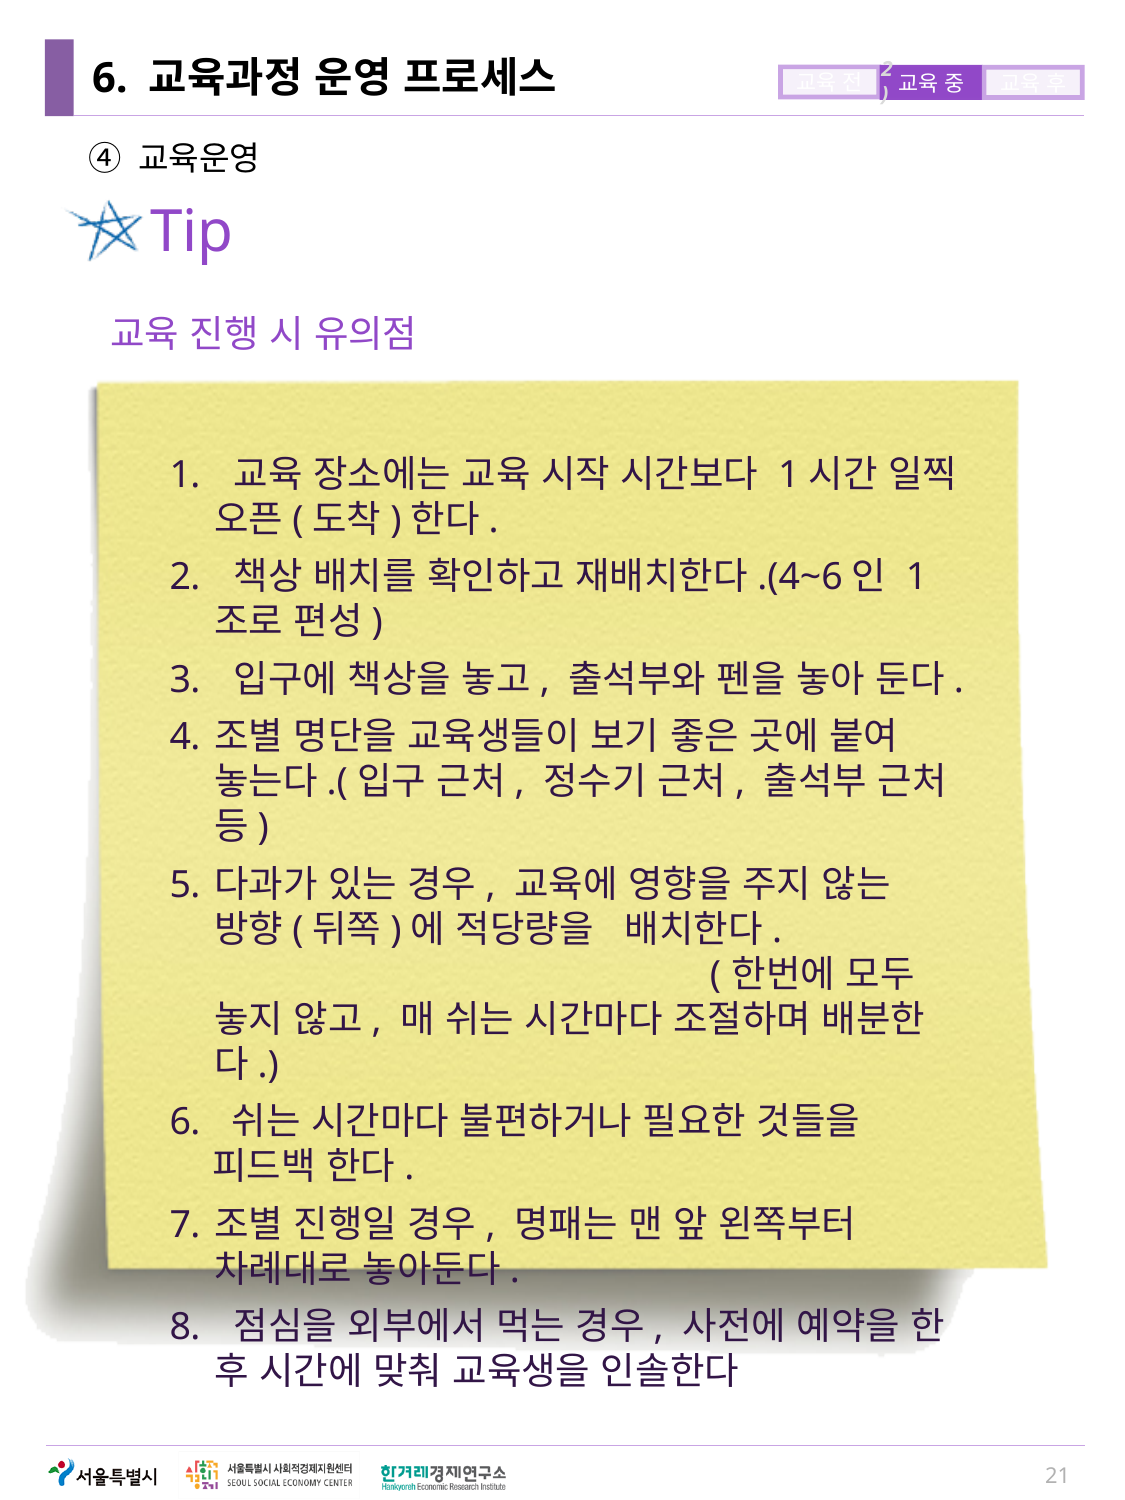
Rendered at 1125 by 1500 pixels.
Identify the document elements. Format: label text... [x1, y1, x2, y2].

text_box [780, 55, 1083, 98]
picture [48, 1457, 157, 1486]
title 6. 교육과정 운영 프로세스 [77, 49, 1034, 110]
picture [381, 1465, 506, 1491]
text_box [58, 185, 360, 272]
slide_number 21 [832, 1453, 1086, 1500]
picture [0, 267, 1125, 1499]
text_box ④ 교육운영 [73, 130, 285, 185]
